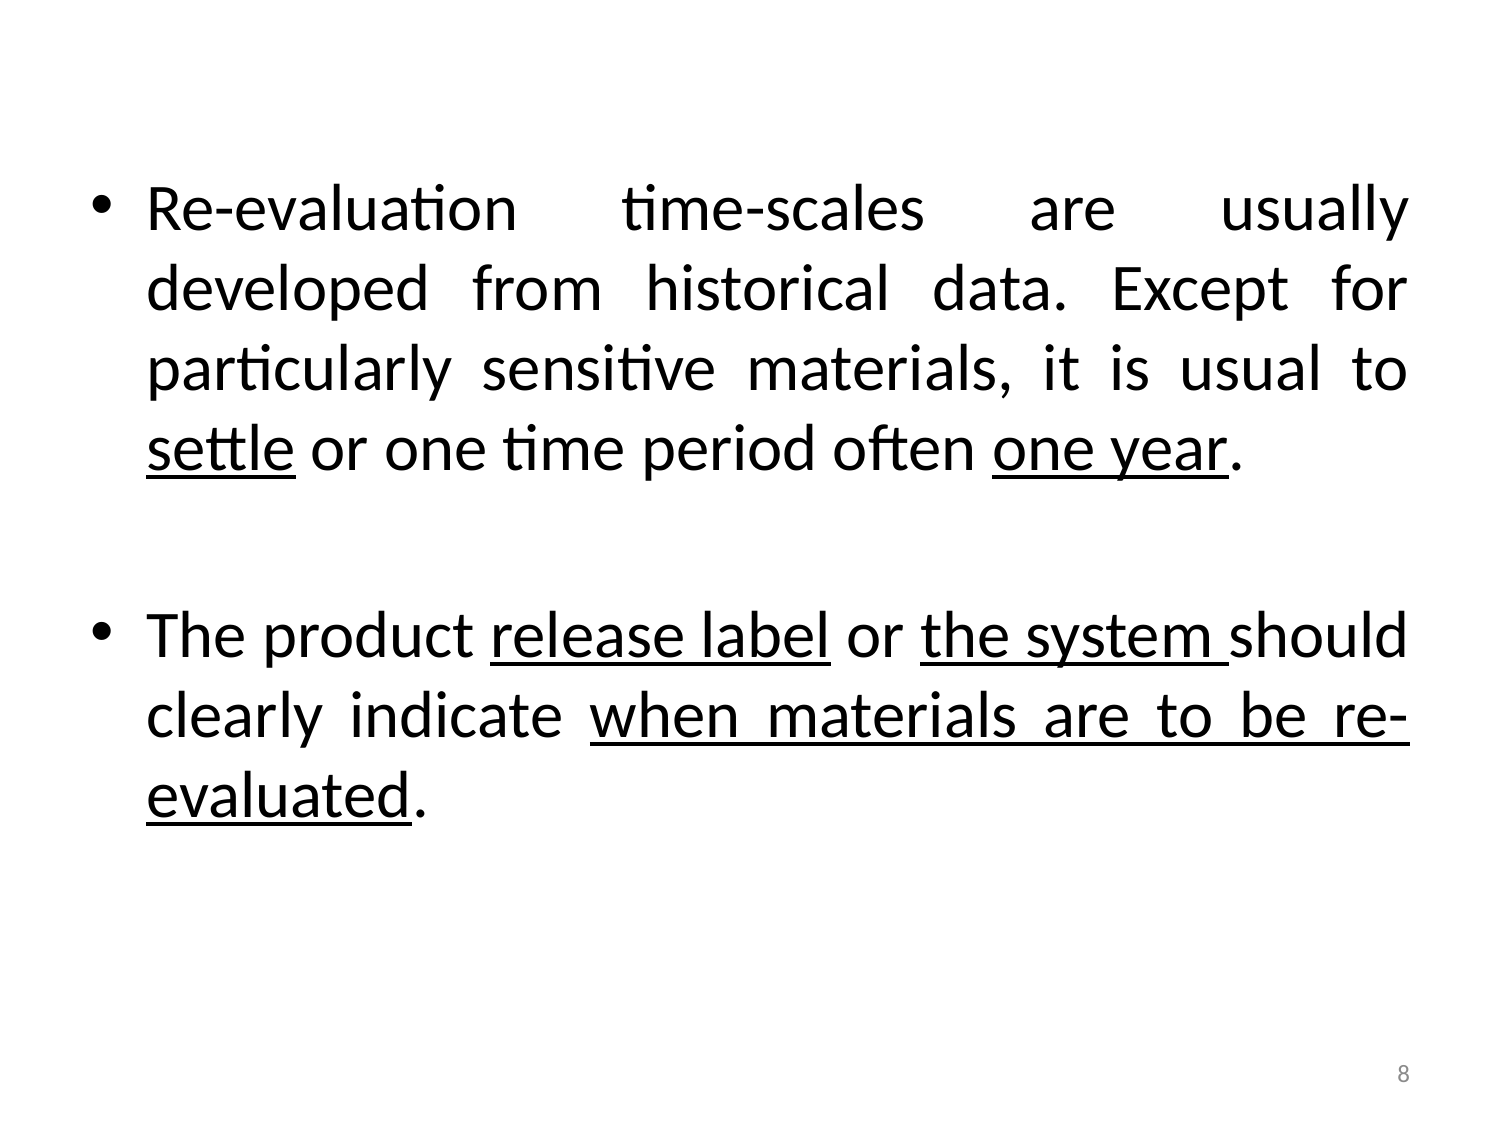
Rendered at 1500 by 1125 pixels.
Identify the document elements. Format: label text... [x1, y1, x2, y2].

slide_number 8 [1074, 1042, 1425, 1103]
list Re-evaluation time-scales are usually developed from historical data. Except for particularly sensitive materials, it is usual to settle or one time period often one year. The product release label or the system should clearly indicate when materials are to be re-evaluated. [75, 62, 1425, 1050]
